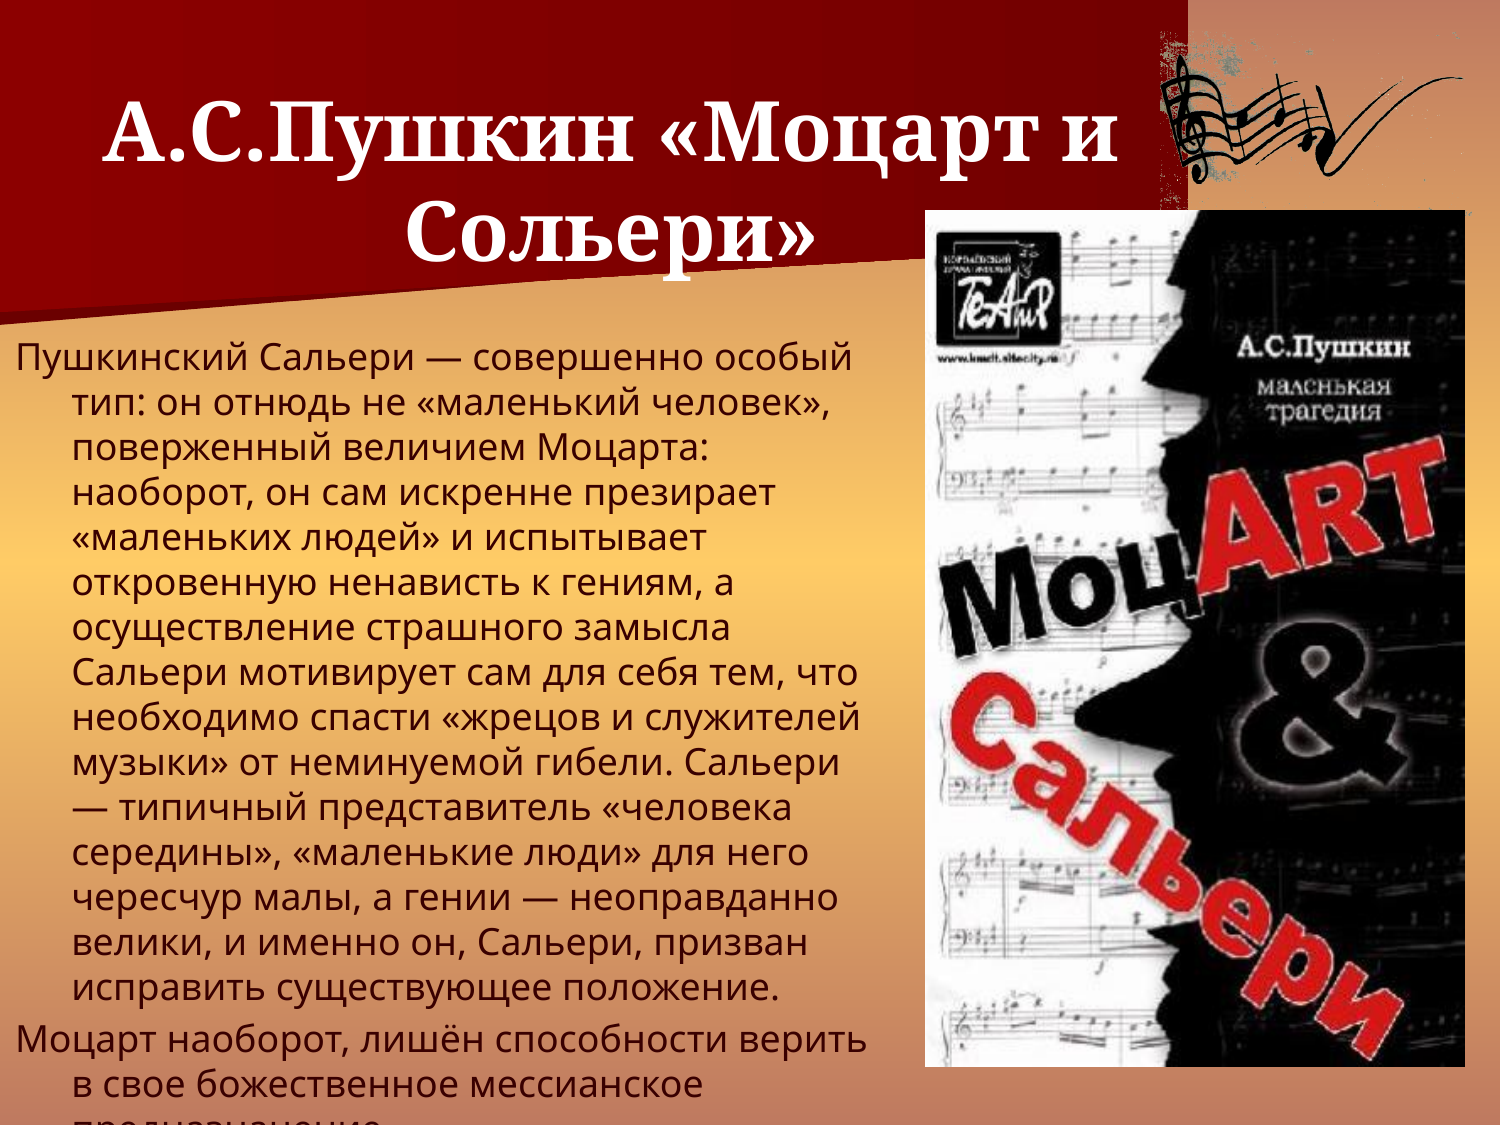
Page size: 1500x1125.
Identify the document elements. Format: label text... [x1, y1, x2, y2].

list Пушкинский Сальери — совершенно особый тип: он отнюдь не «маленький человек», поверженный величием Моцарта: наоборот, он сам искренне презирает «маленьких людей» и испытывает откровенную ненависть к гениям, а осуществление страшного замысла Сальери мотивирует сам для себя тем, что необходимо спасти «жрецов и служителей музыки» от неминуемой гибели. Сальери — типичный представитель «человека середины», «маленькие люди» для него чересчур малы, а гении — неоправданно велики, и именно он, Сальери, призван исправить существующее положение. Моцарт наоборот, лишён способности верить в свое божественное мессианское предназначение [0, 257, 903, 1125]
text_box А.С.Пушкин «Моцарт и Сольери» [27, 70, 1154, 285]
picture [925, 30, 1472, 1067]
